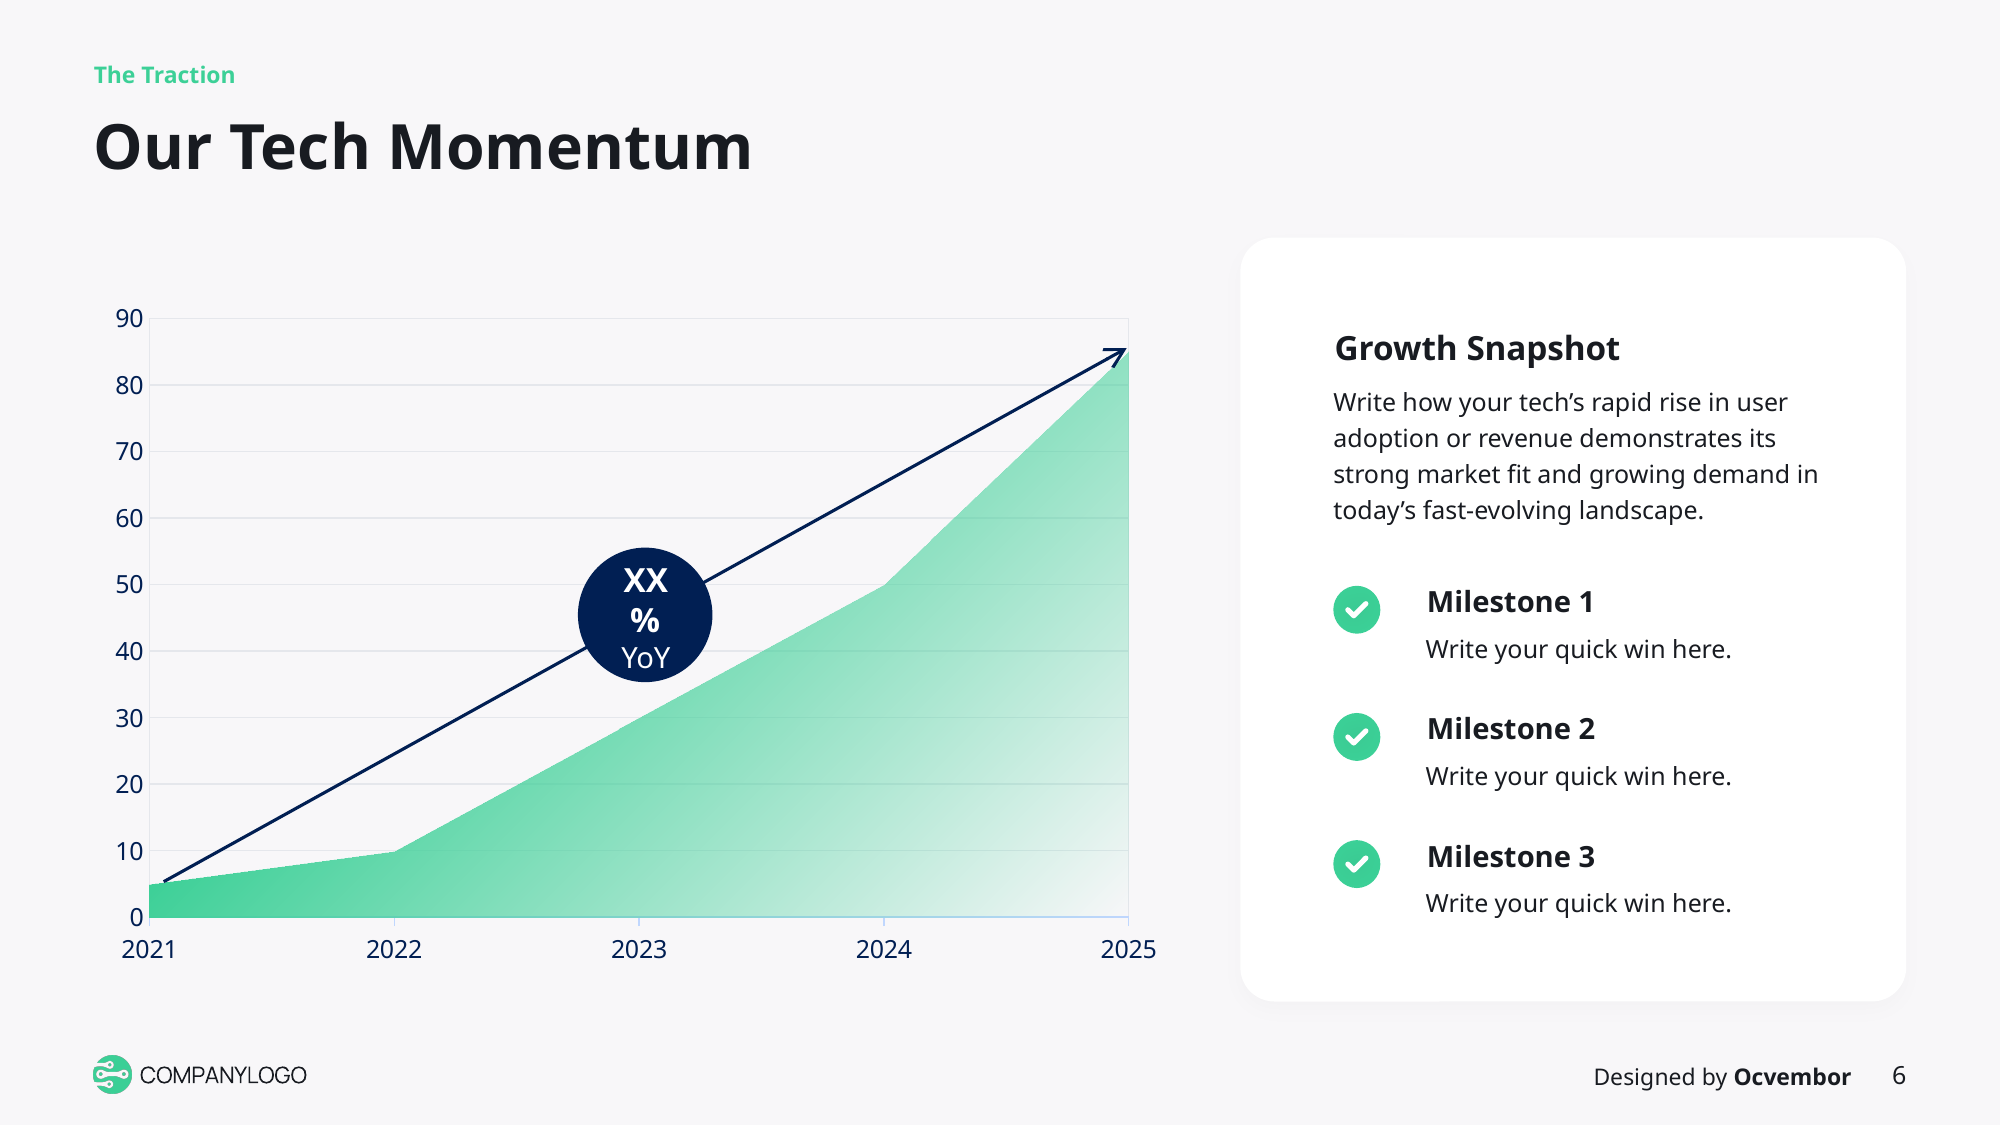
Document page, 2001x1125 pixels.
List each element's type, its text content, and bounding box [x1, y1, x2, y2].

text_box The Traction [93, 61, 236, 89]
picture [93, 1055, 132, 1094]
text_box Growth Snapshot [1333, 327, 1848, 368]
title Our Tech Momentum [93, 106, 1907, 183]
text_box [1333, 837, 1848, 917]
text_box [1333, 583, 1848, 662]
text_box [93, 287, 1179, 981]
text_box [1239, 236, 1908, 1003]
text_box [1333, 710, 1848, 790]
text_box Write how your tech’s rapid rise in user adoption or revenue demonstrates its strong market fit and growing demand in today’s fast-evolving landscape. [1333, 380, 1848, 525]
